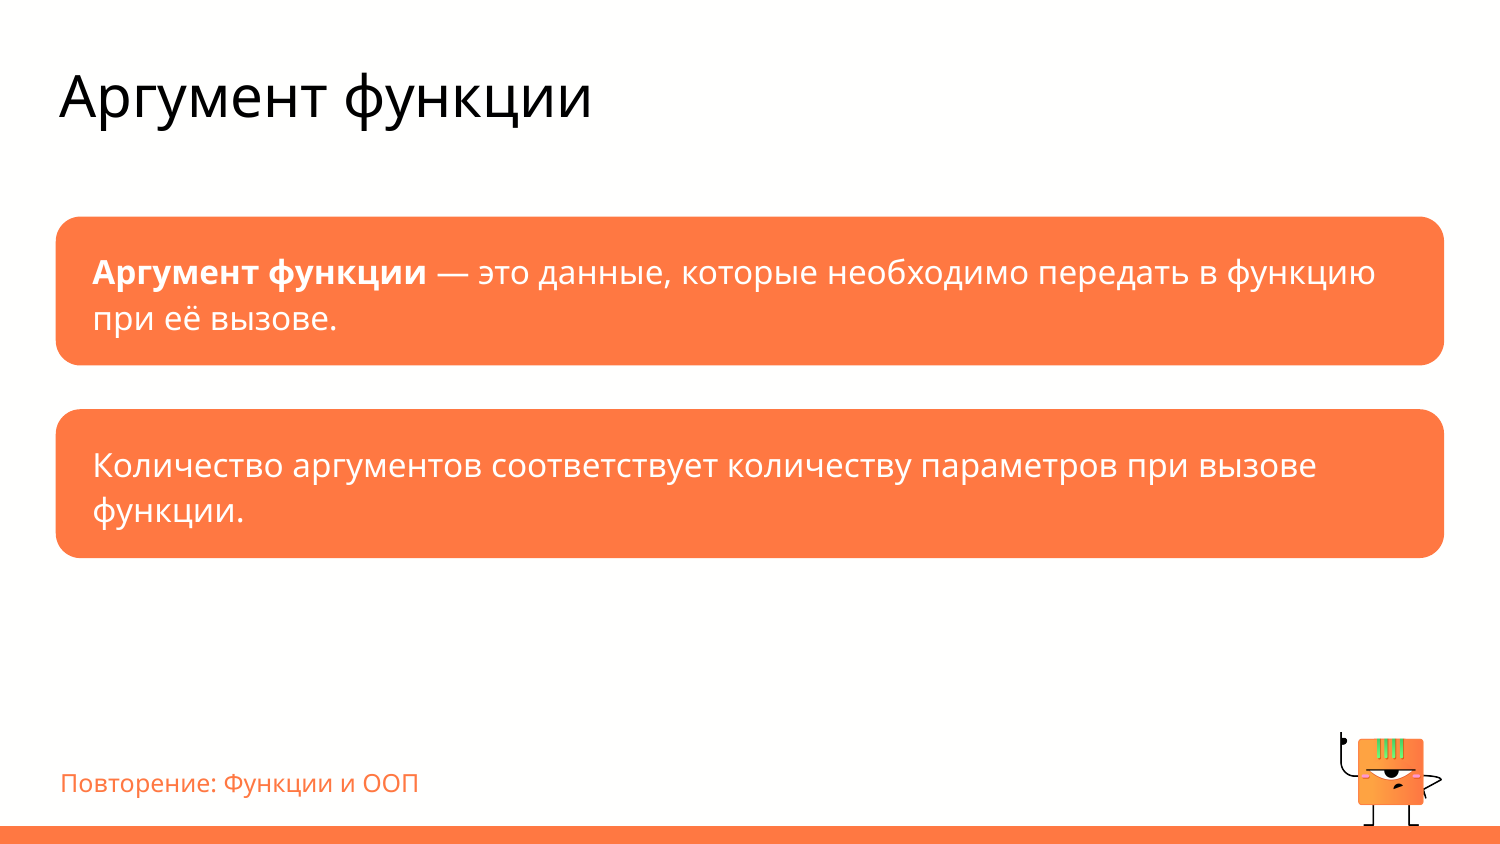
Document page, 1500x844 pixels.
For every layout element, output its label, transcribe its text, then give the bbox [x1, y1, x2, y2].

text_box Аргумент функции — это данные, которые необходимо передать в функцию при её вызове. [55, 216, 1445, 366]
text_box Количество аргументов соответствует количеству параметров при вызове функции. [55, 409, 1445, 559]
picture [1339, 732, 1442, 826]
title Аргумент функции [59, 59, 1441, 150]
subtitle Повторение: Функции и ООП [60, 767, 1233, 813]
